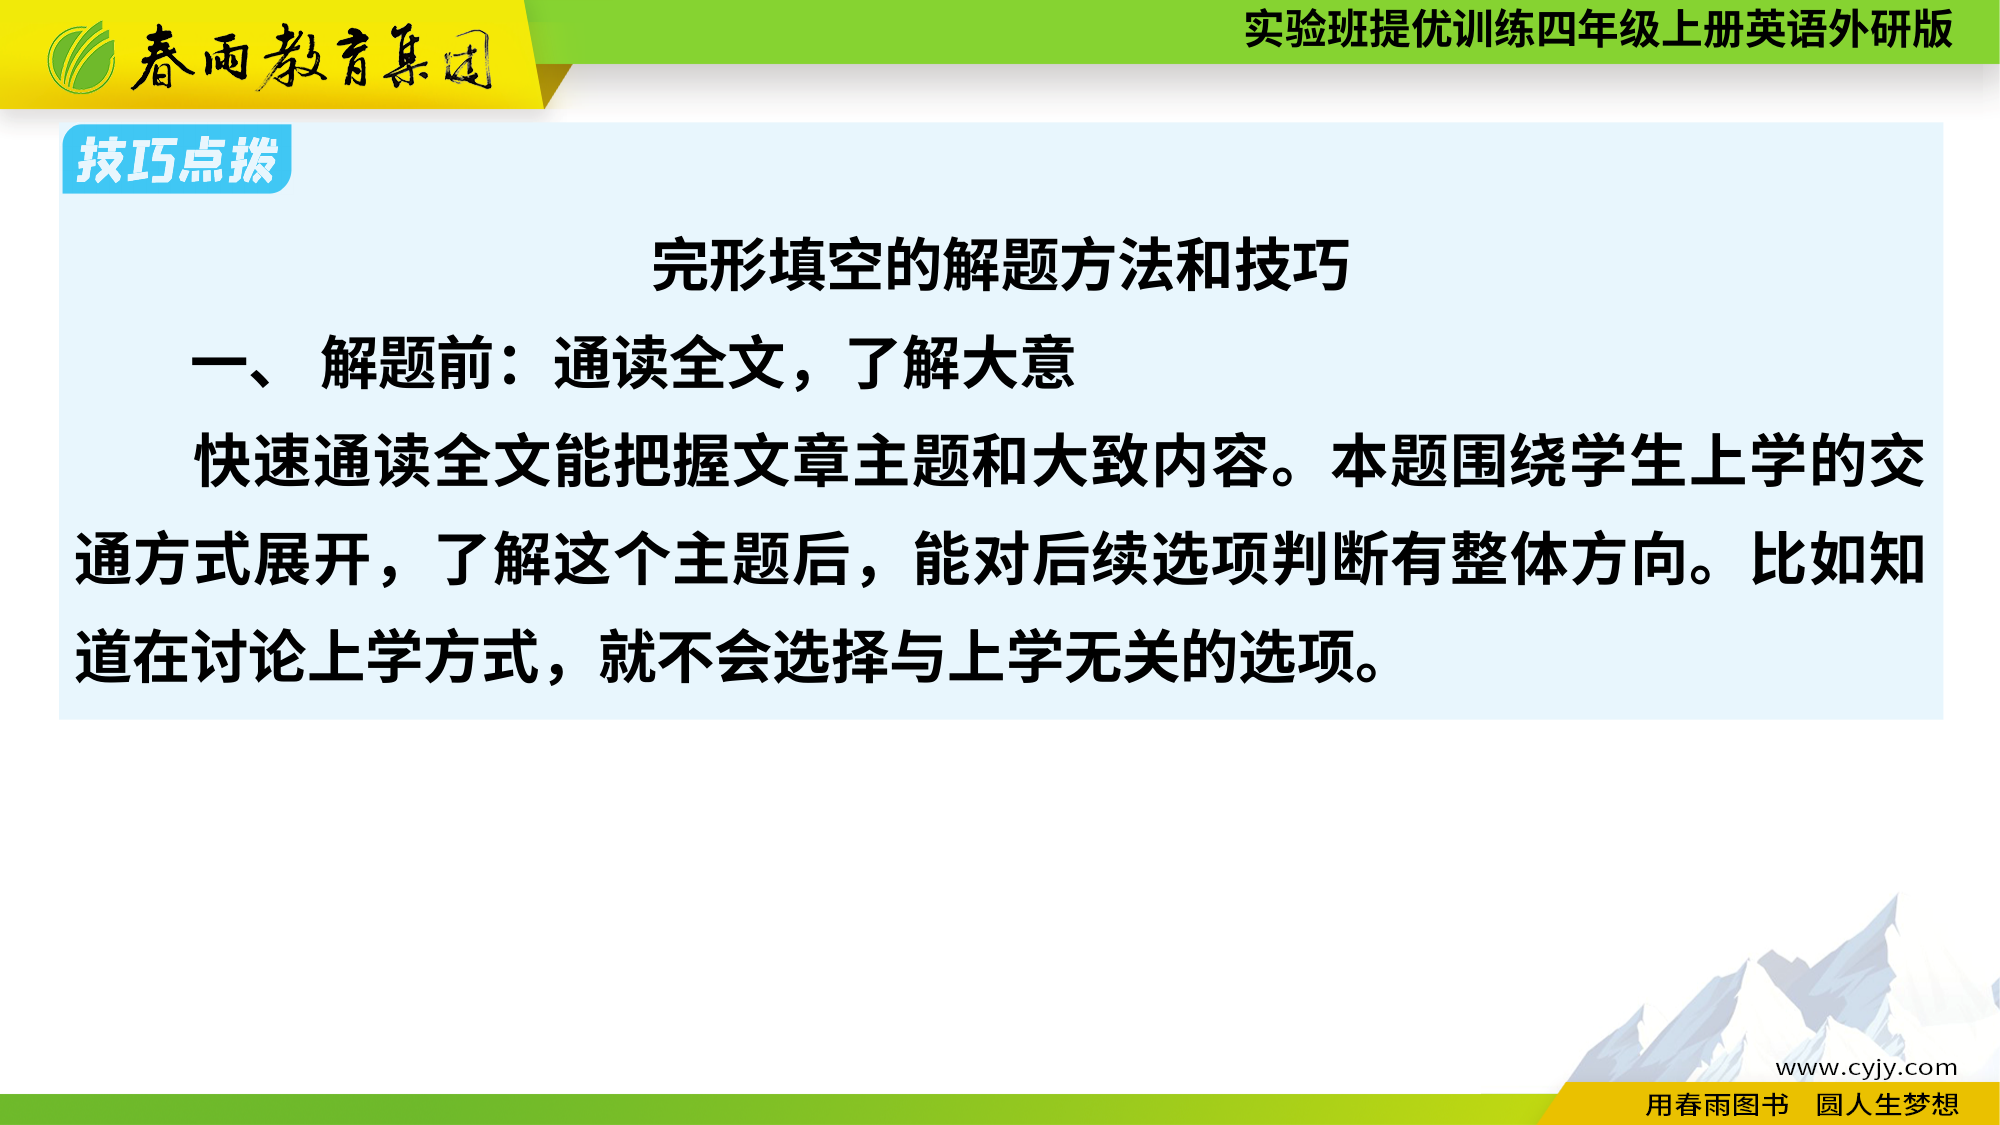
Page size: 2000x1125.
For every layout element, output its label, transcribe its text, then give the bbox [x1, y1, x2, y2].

picture [0, 0, 2000, 1125]
list 完形填空的解题方法和技巧 一、 解题前：通读全文，了解大意 快速通读全文能把握文章主题和大致内容。本题围绕学生上学的交通方式展开，了解这个主题后，能对后续选项判断有整体方向。比如知道在讨论上学方式，就不会选择与上学无关的选项。 [59, 122, 1944, 720]
